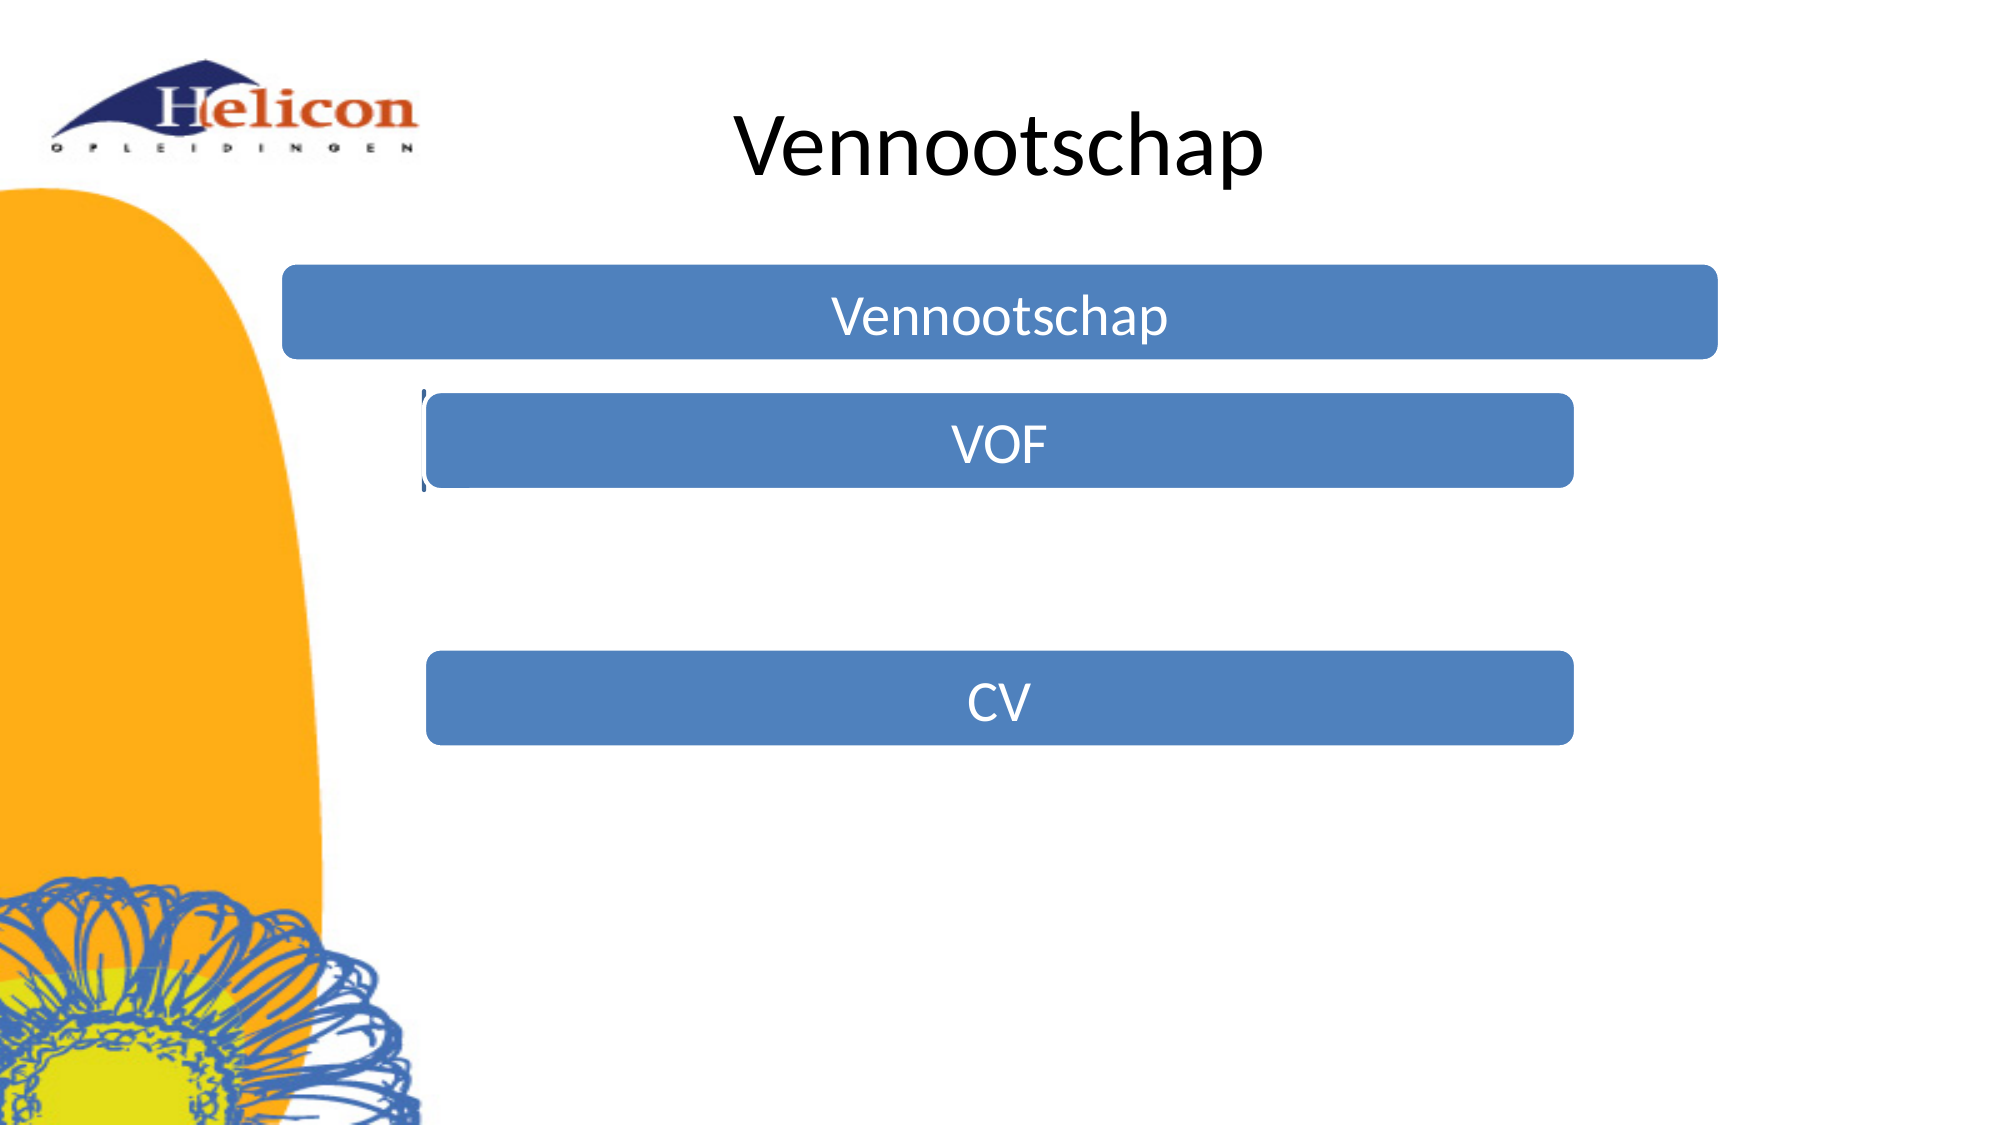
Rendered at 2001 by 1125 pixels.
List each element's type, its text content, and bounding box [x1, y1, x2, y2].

title Vennootschap [99, 45, 1900, 233]
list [99, 262, 1901, 1006]
picture [0, 0, 2001, 1125]
